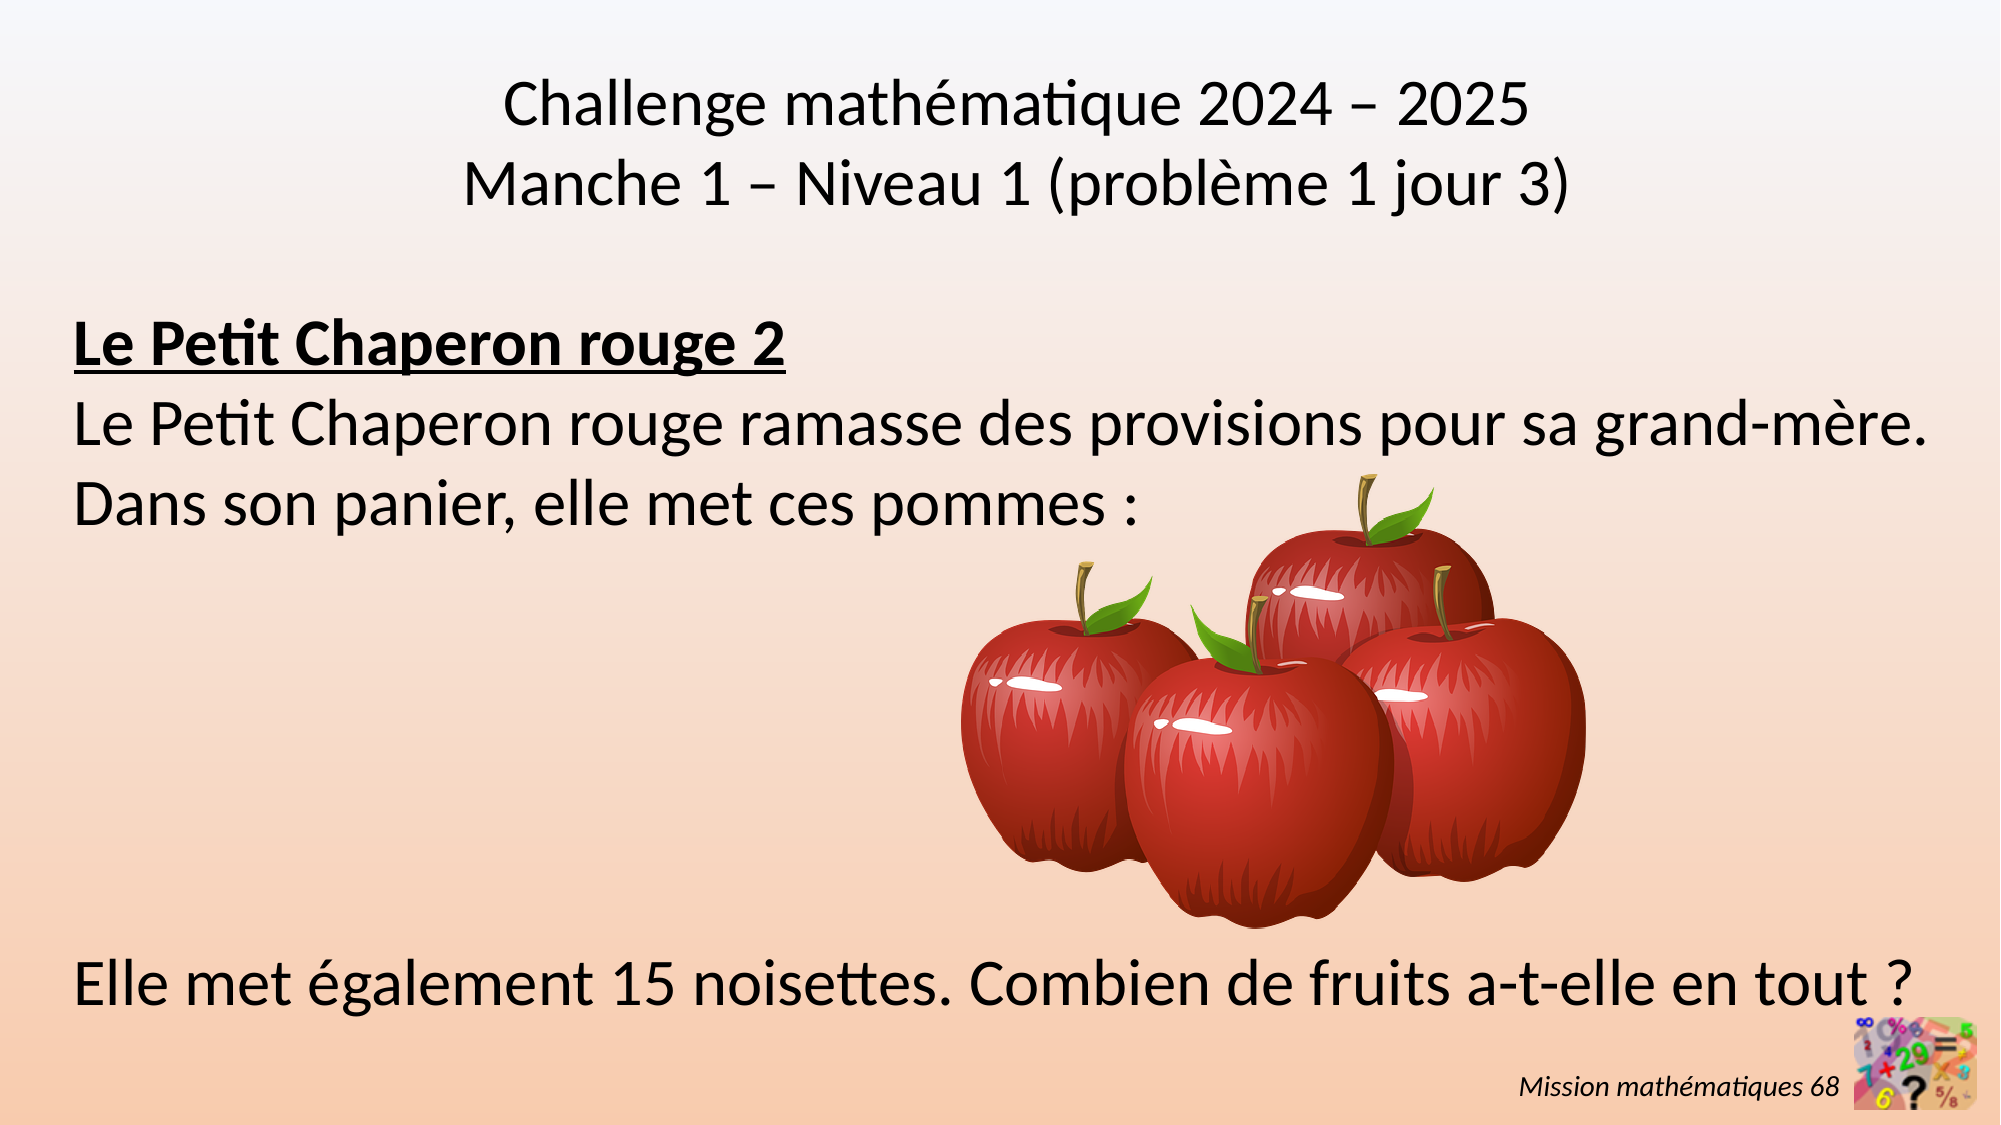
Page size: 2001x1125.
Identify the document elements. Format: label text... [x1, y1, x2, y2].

text_box Mission mathématiques 68 [1501, 1059, 1854, 1110]
text_box Challenge mathématique 2024 – 2025 Manche 1 – Niveau 1 (problème 1 jour 3) Le Petit Chaperon rouge 2 Le Petit Chaperon rouge ramasse des provisions pour sa grand-mère. Dans son panier, elle met ces pommes : Elle met également 15 noisettes. Combien de fruits a-t-elle en tout ? [58, 51, 1977, 1026]
picture [1854, 1017, 1977, 1110]
picture [961, 474, 1586, 930]
